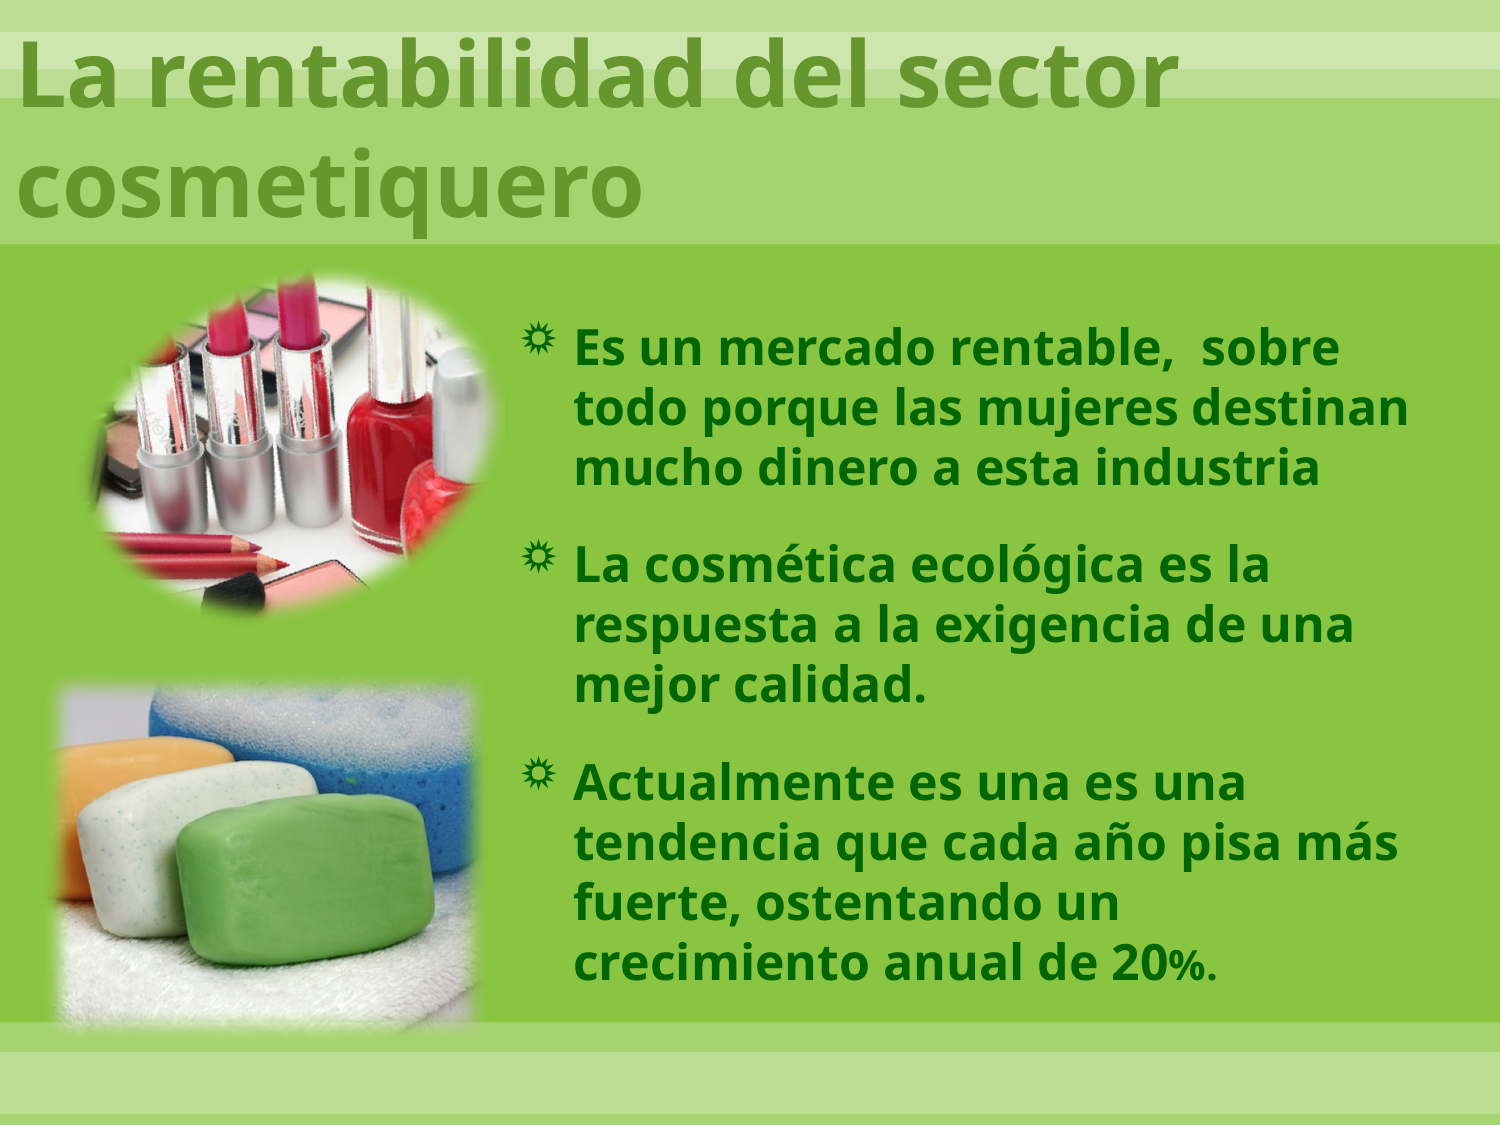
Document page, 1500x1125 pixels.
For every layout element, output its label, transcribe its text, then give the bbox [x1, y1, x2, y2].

list Es un mercado rentable, sobre todo porque las mujeres destinan mucho dinero a esta industria La cosmética ecológica es la respuesta a la exigencia de una mejor calidad. Actualmente es una es una tendencia que cada año pisa más fuerte, ostentando un crecimiento anual de 20%. [501, 219, 1439, 1059]
picture [65, 267, 520, 623]
title La rentabilidad del sector cosmetiquero [0, 0, 1500, 244]
picture [0, 244, 1500, 1125]
